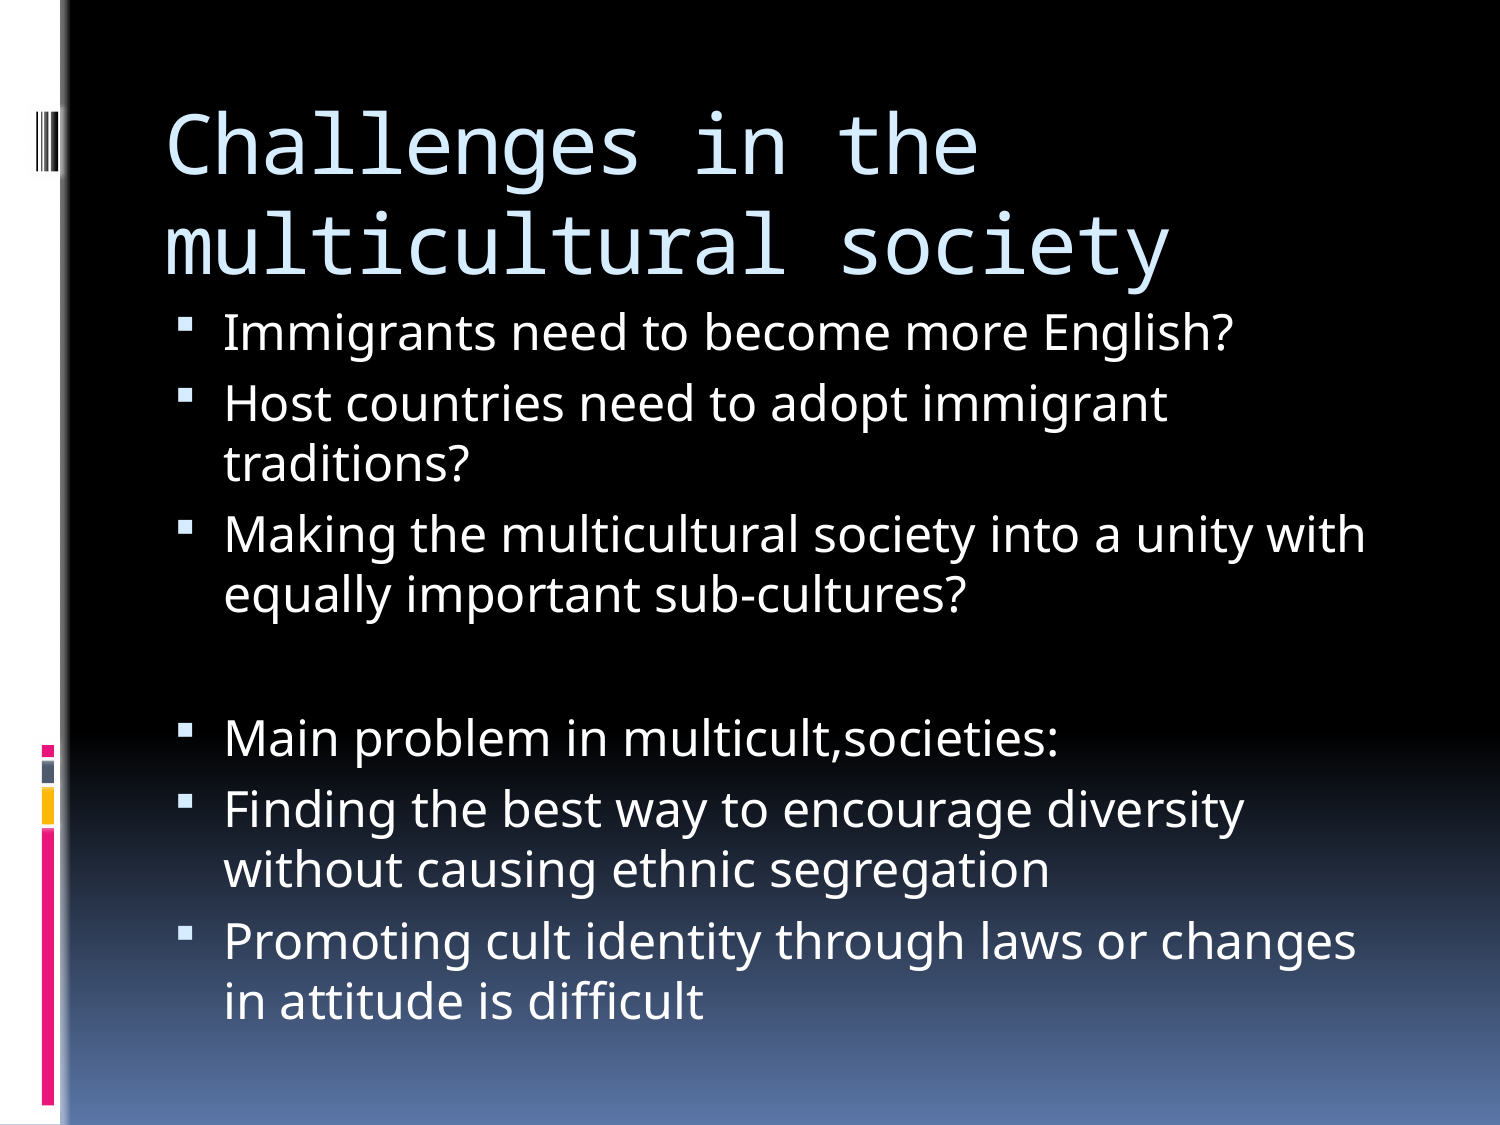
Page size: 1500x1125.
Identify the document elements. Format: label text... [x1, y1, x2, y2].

list Immigrants need to become more English? Host countries need to adopt immigrant traditions? Making the multicultural society into a unity with equally important sub-cultures? Main problem in multicult,societies: Finding the best way to encourage diversity without causing ethnic segregation Promoting cult identity through laws or changes in attitude is difficult [150, 292, 1425, 1043]
title Challenges in the multicultural society [150, 83, 1425, 234]
